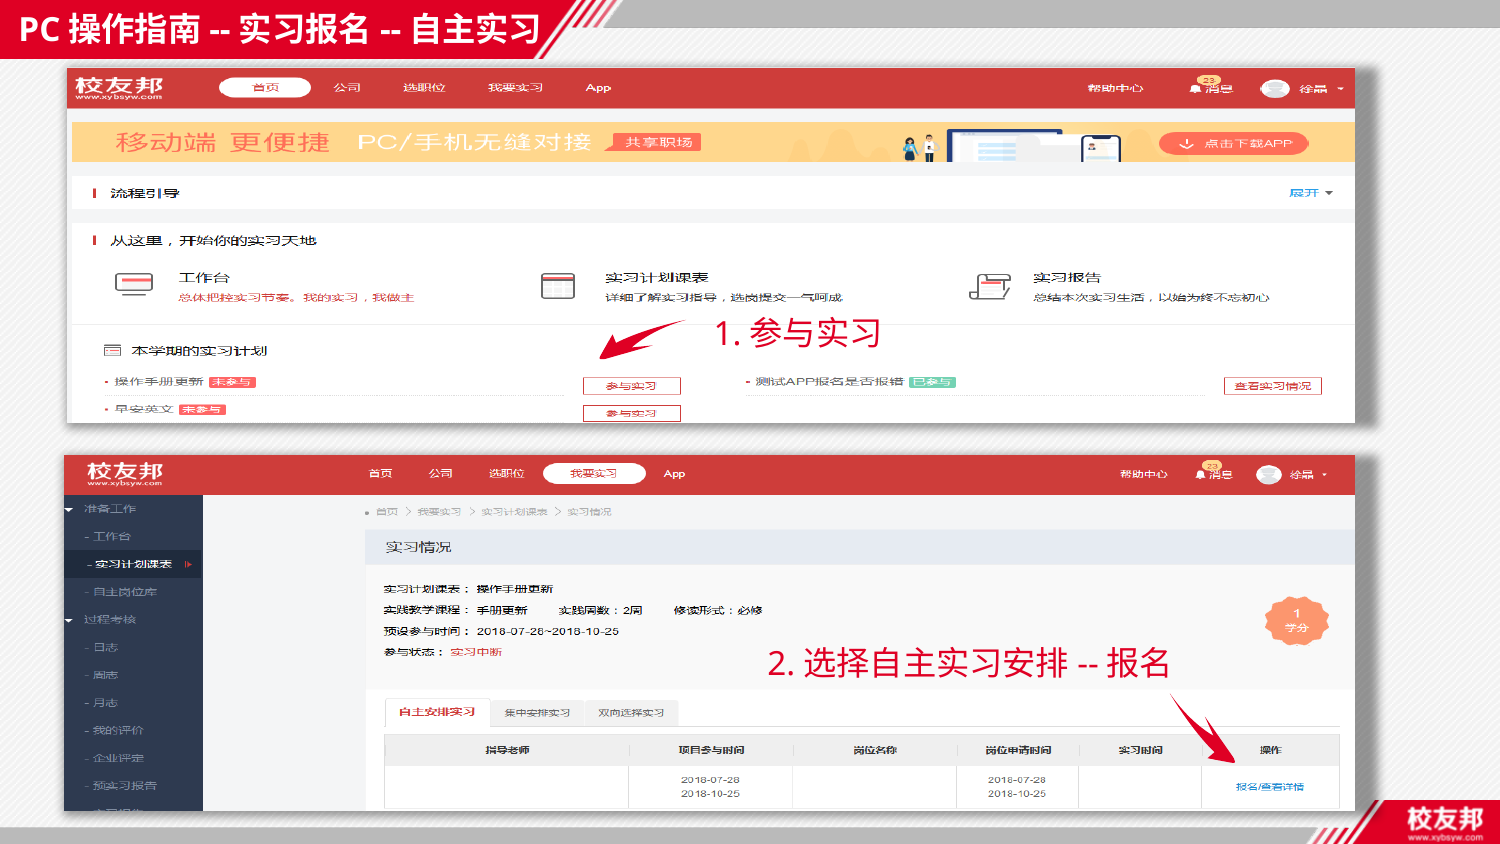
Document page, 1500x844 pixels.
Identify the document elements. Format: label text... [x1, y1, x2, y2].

text_box PC操作指南--实习报名--自主实习 [2, 1, 569, 56]
picture [0, 0, 1500, 844]
